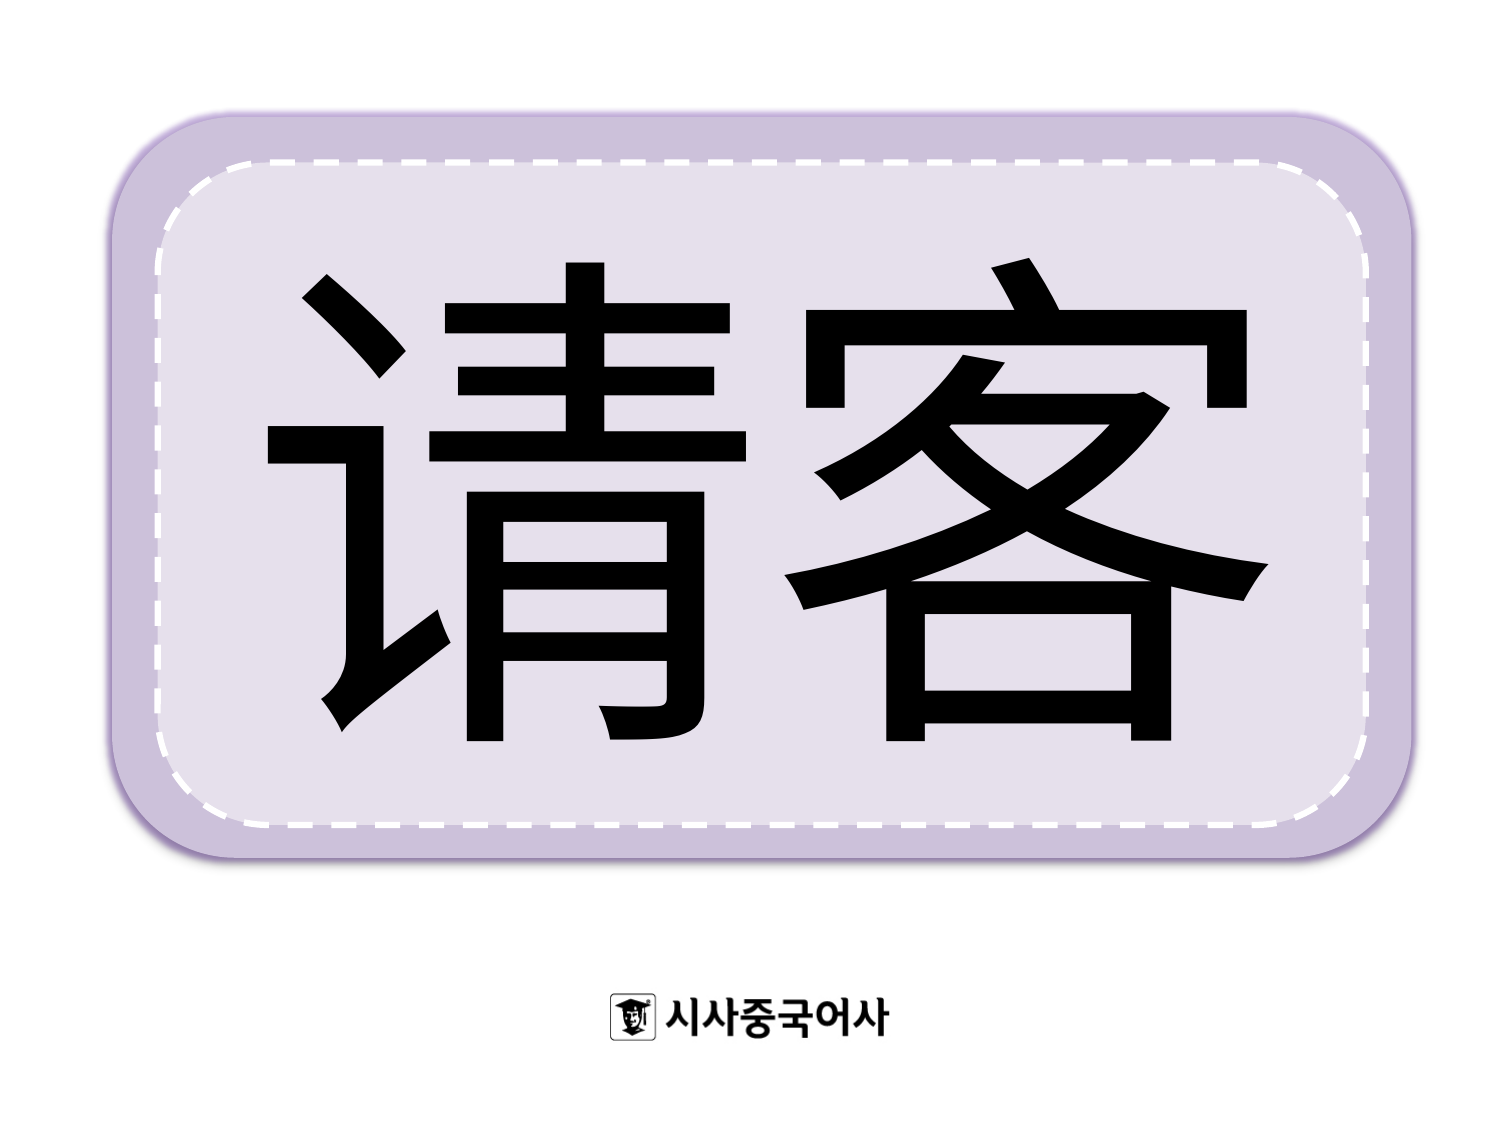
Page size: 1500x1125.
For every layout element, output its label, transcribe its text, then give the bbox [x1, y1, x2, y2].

text_box 请客 [162, 160, 1371, 824]
picture [602, 987, 898, 1047]
